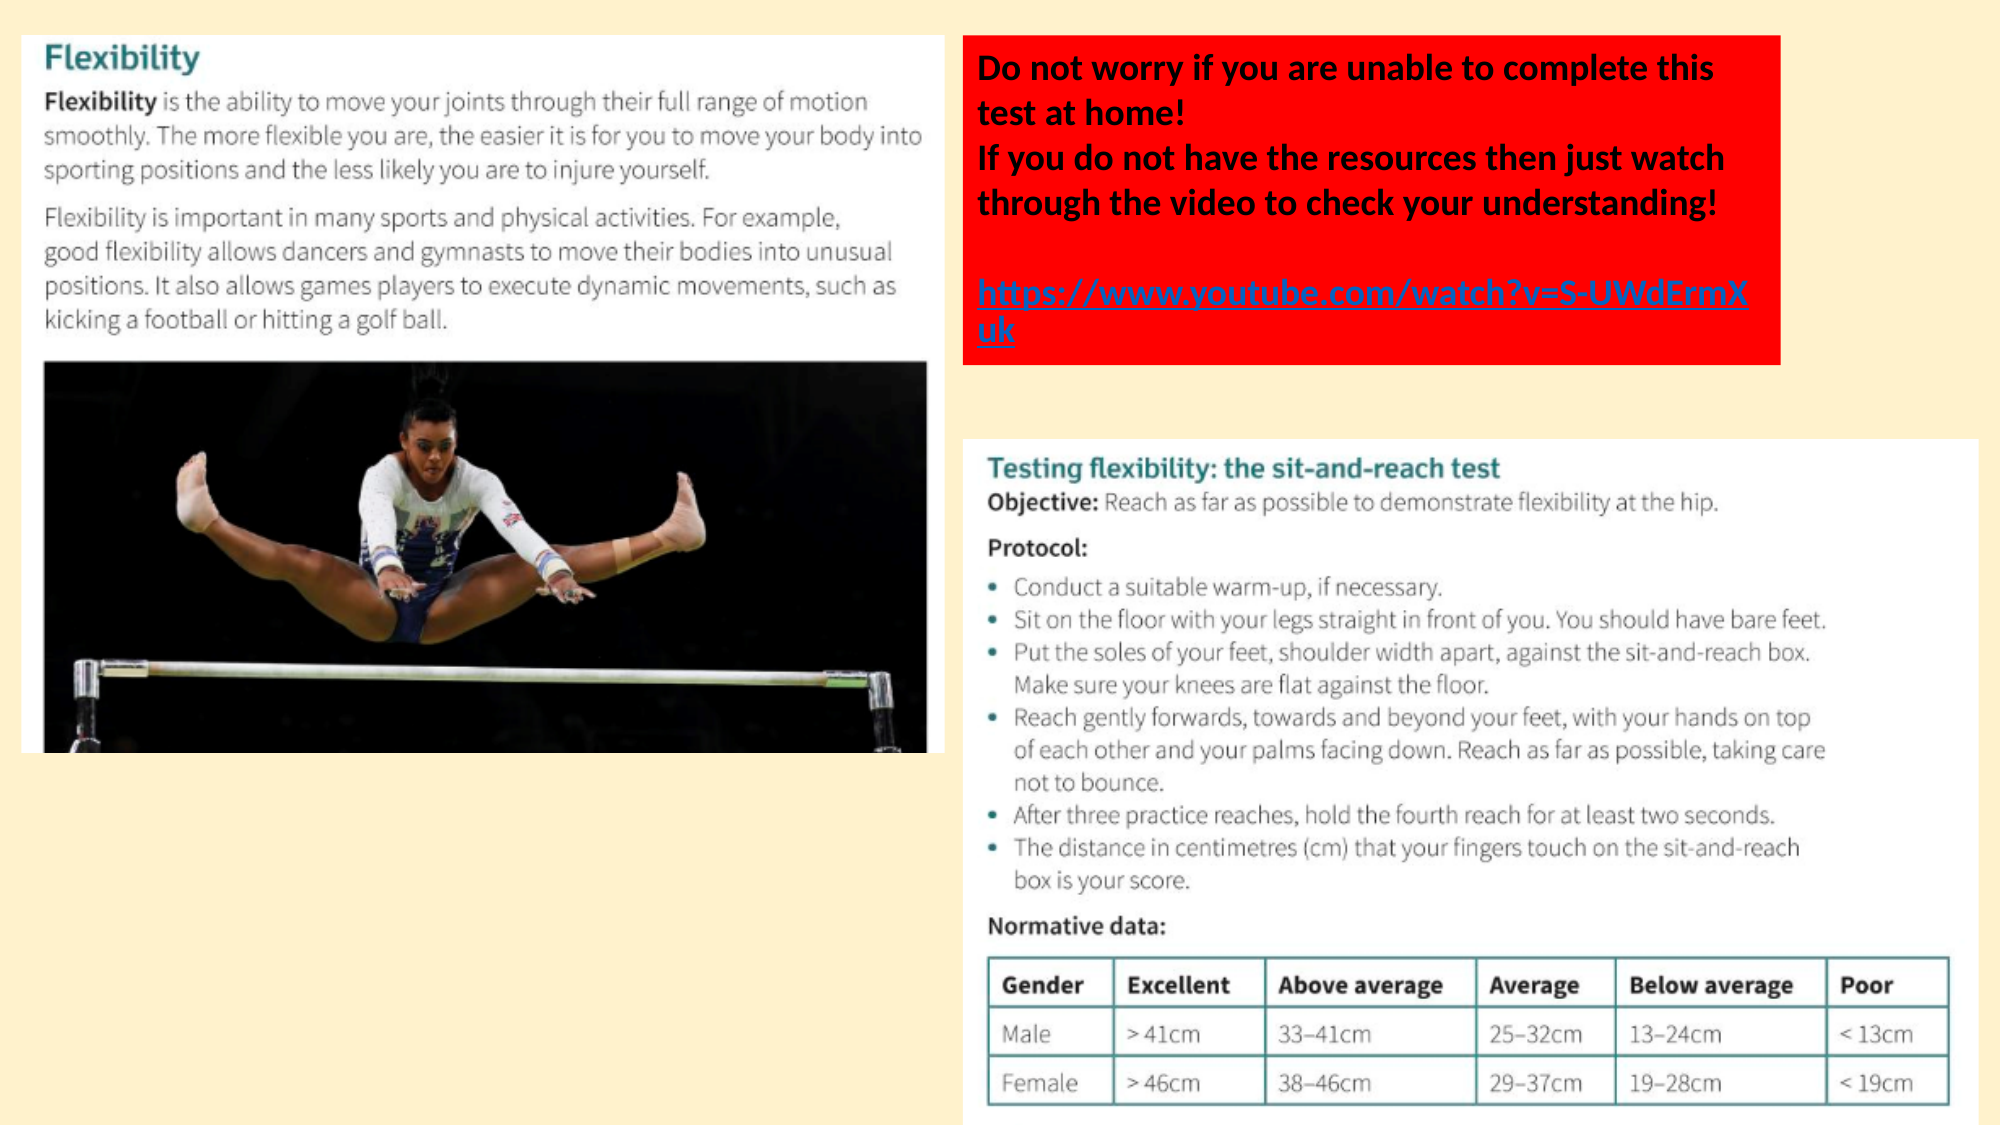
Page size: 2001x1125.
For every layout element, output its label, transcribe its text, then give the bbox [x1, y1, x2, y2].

picture [21, 35, 945, 753]
text_box Do not worry if you are unable to complete this test at home! If you do not have the resources then just watch through the video to check your understanding! https://www.youtube.com/watch?v=S-UWdErmXuk [962, 35, 1781, 366]
picture [962, 439, 1979, 1125]
